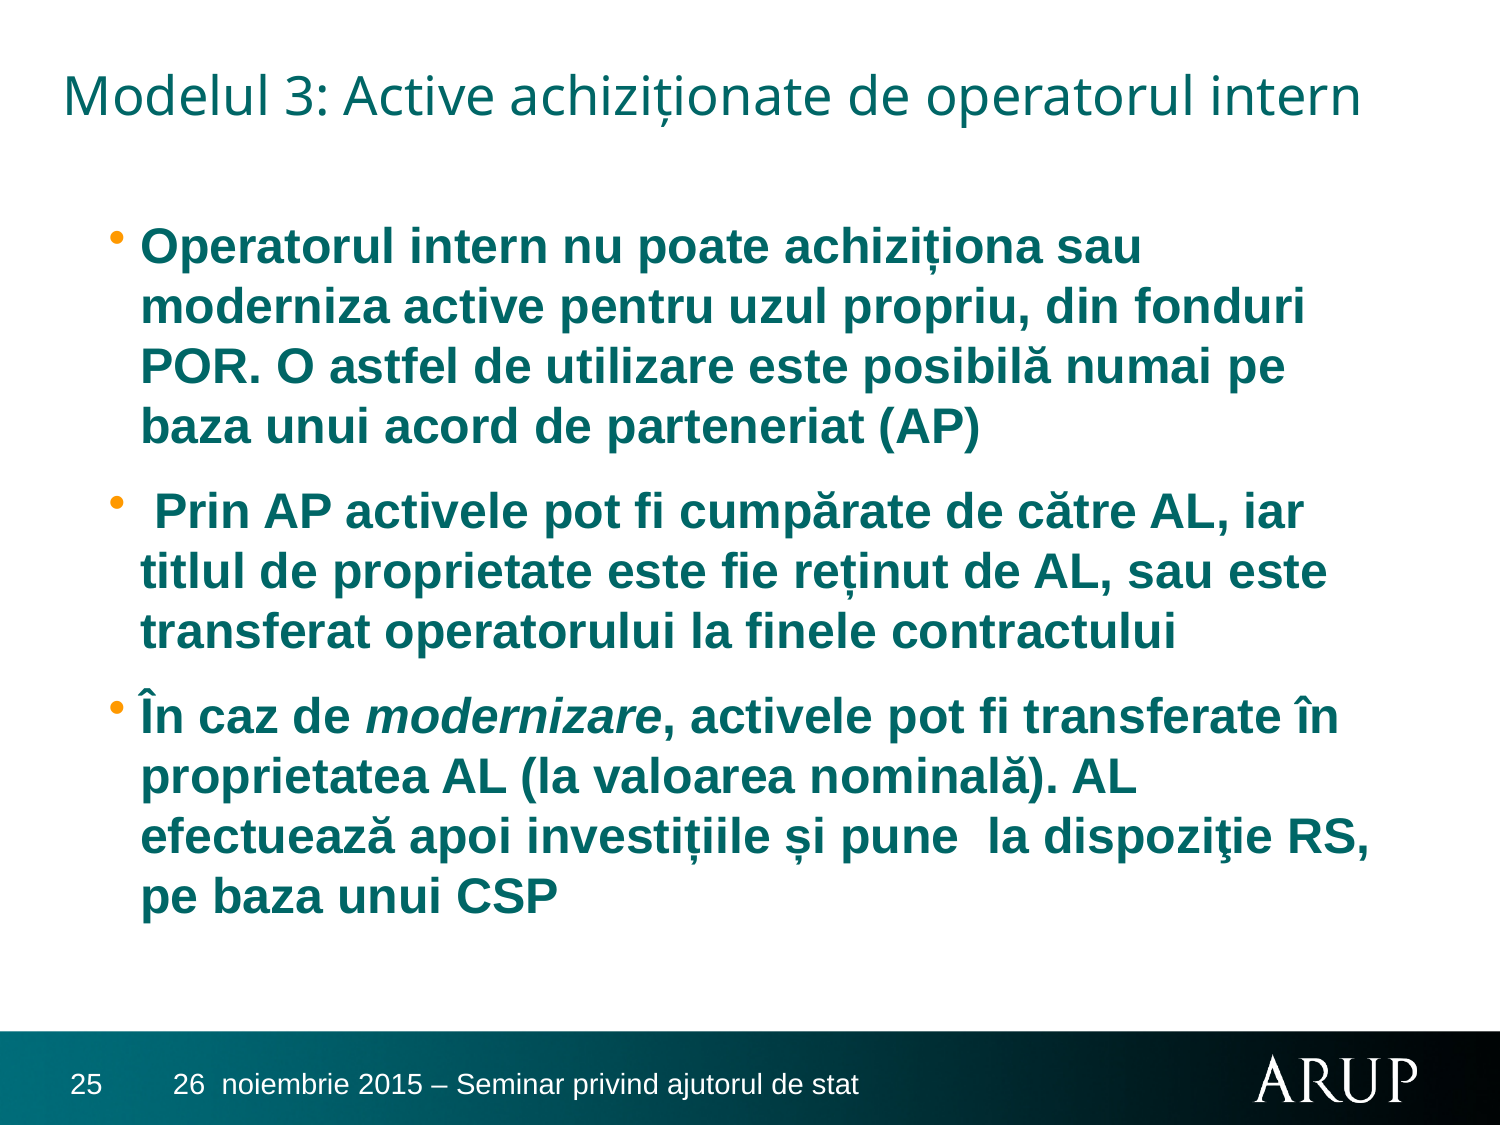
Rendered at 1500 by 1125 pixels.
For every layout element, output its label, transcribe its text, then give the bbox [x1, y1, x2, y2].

slide_number 25 [55, 1057, 158, 1118]
list Operatorul intern nu poate achiziționa sau moderniza active pentru uzul propriu, din fonduri POR. O astfel de utilizare este posibilă numai pe baza unui acord de parteneriat (AP) Prin AP activele pot fi cumpărate de către AL, iar titlul de proprietate este fie reținut de AL, sau este transferat operatorului la finele contractului În caz de modernizare, activele pot fi transferate în proprietatea AL (la valoarea nominală). AL efectuează apoi investițiile și pune la dispoziţie RS, pe baza unui CSP [108, 213, 1390, 941]
picture [0, 1030, 1500, 1125]
footer 26 noiembrie 2015 – Seminar privind ajutorul de stat [158, 1057, 1199, 1118]
title Modelul 3: Active achiziţionate de operatorul intern [63, 28, 1437, 160]
